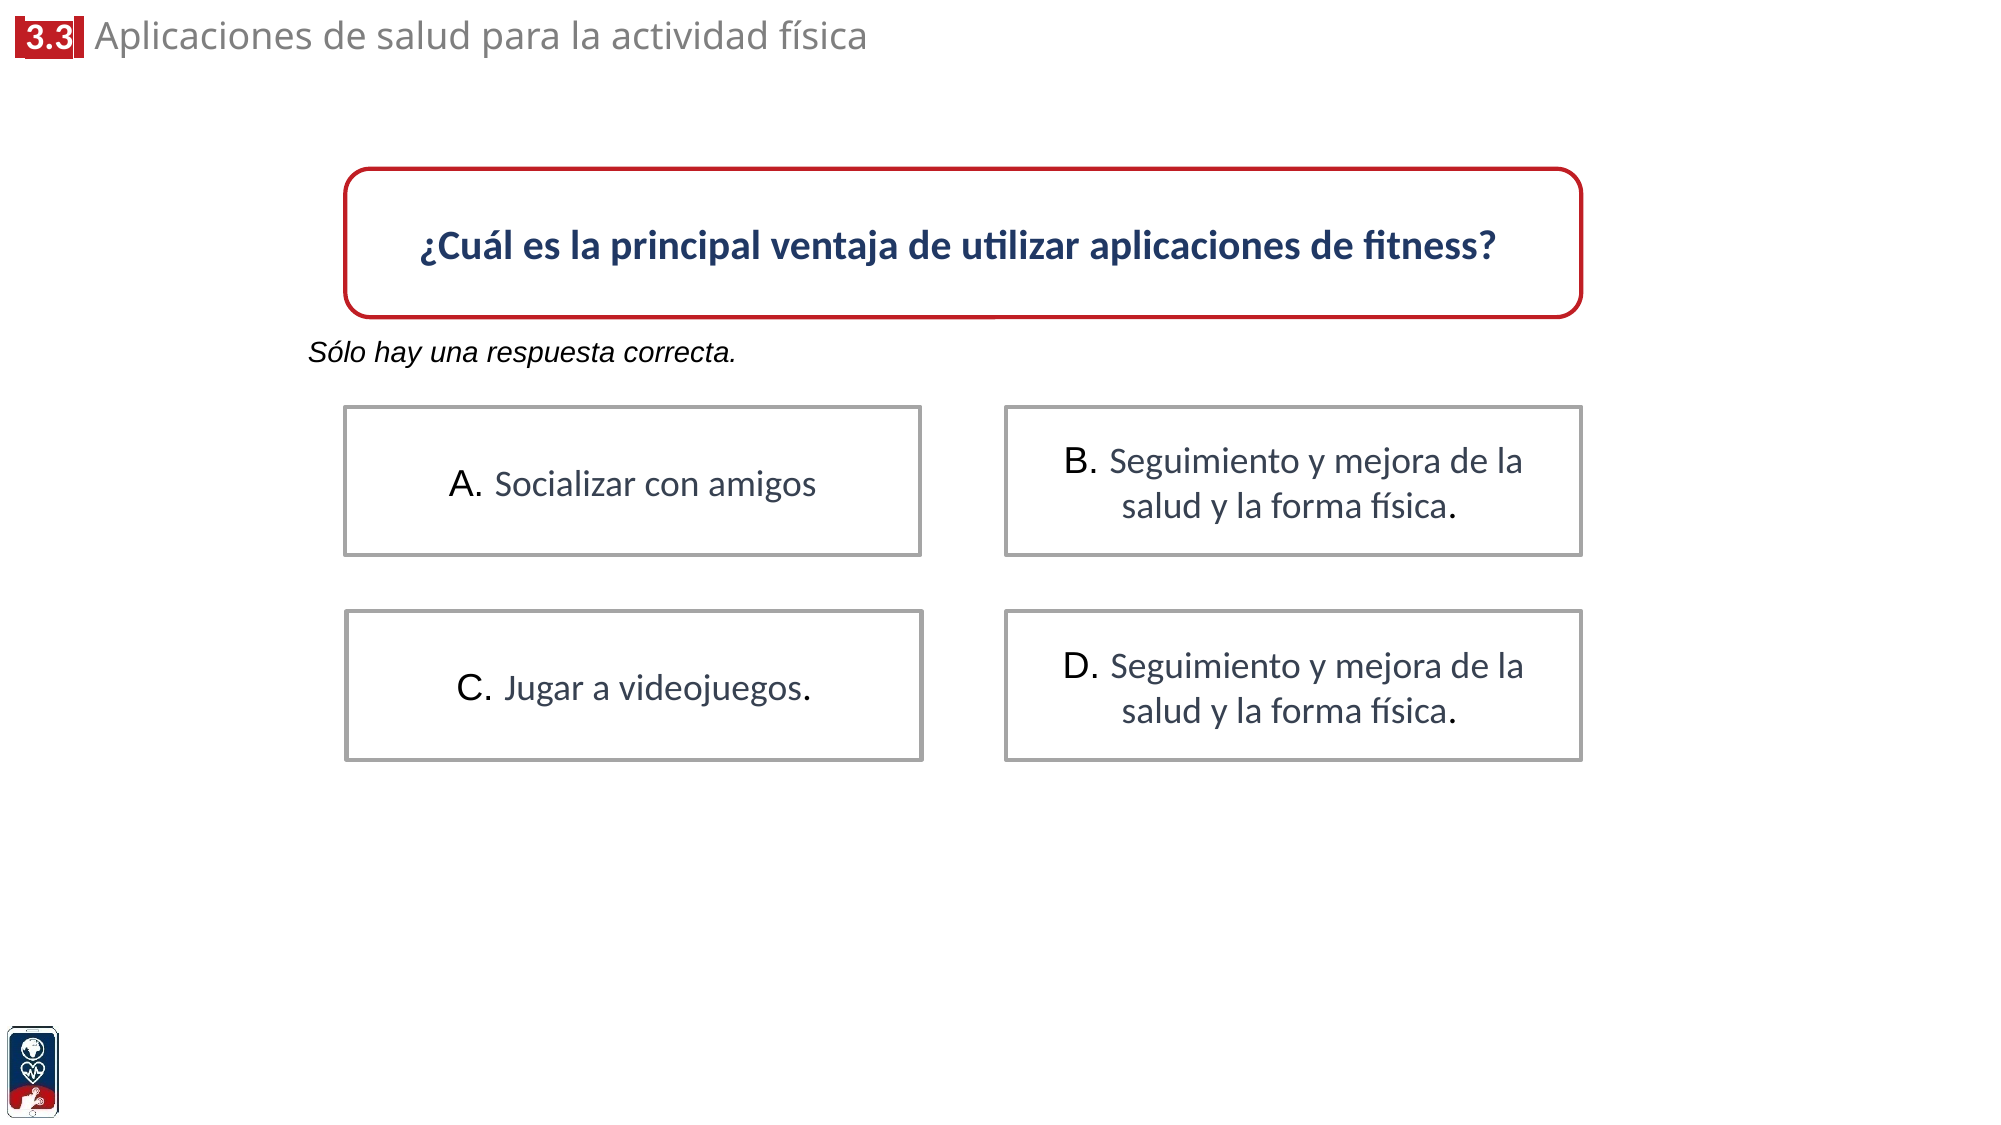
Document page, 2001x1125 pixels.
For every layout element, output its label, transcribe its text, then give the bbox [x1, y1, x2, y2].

text_box D. Seguimiento y mejora de la salud y la forma física. [1004, 609, 1583, 762]
text_box ¿Cuál es la principal ventaja de utilizar aplicaciones de fitness? [343, 166, 1584, 320]
picture [7, 1026, 59, 1118]
text_box B. Seguimiento y mejora de la salud y la forma física. [1004, 405, 1583, 557]
text_box A. Socializar con amigos [343, 405, 922, 557]
text_box Sólo hay una respuesta correcta. [293, 325, 754, 376]
text_box C. Jugar a videojuegos. [344, 609, 924, 762]
